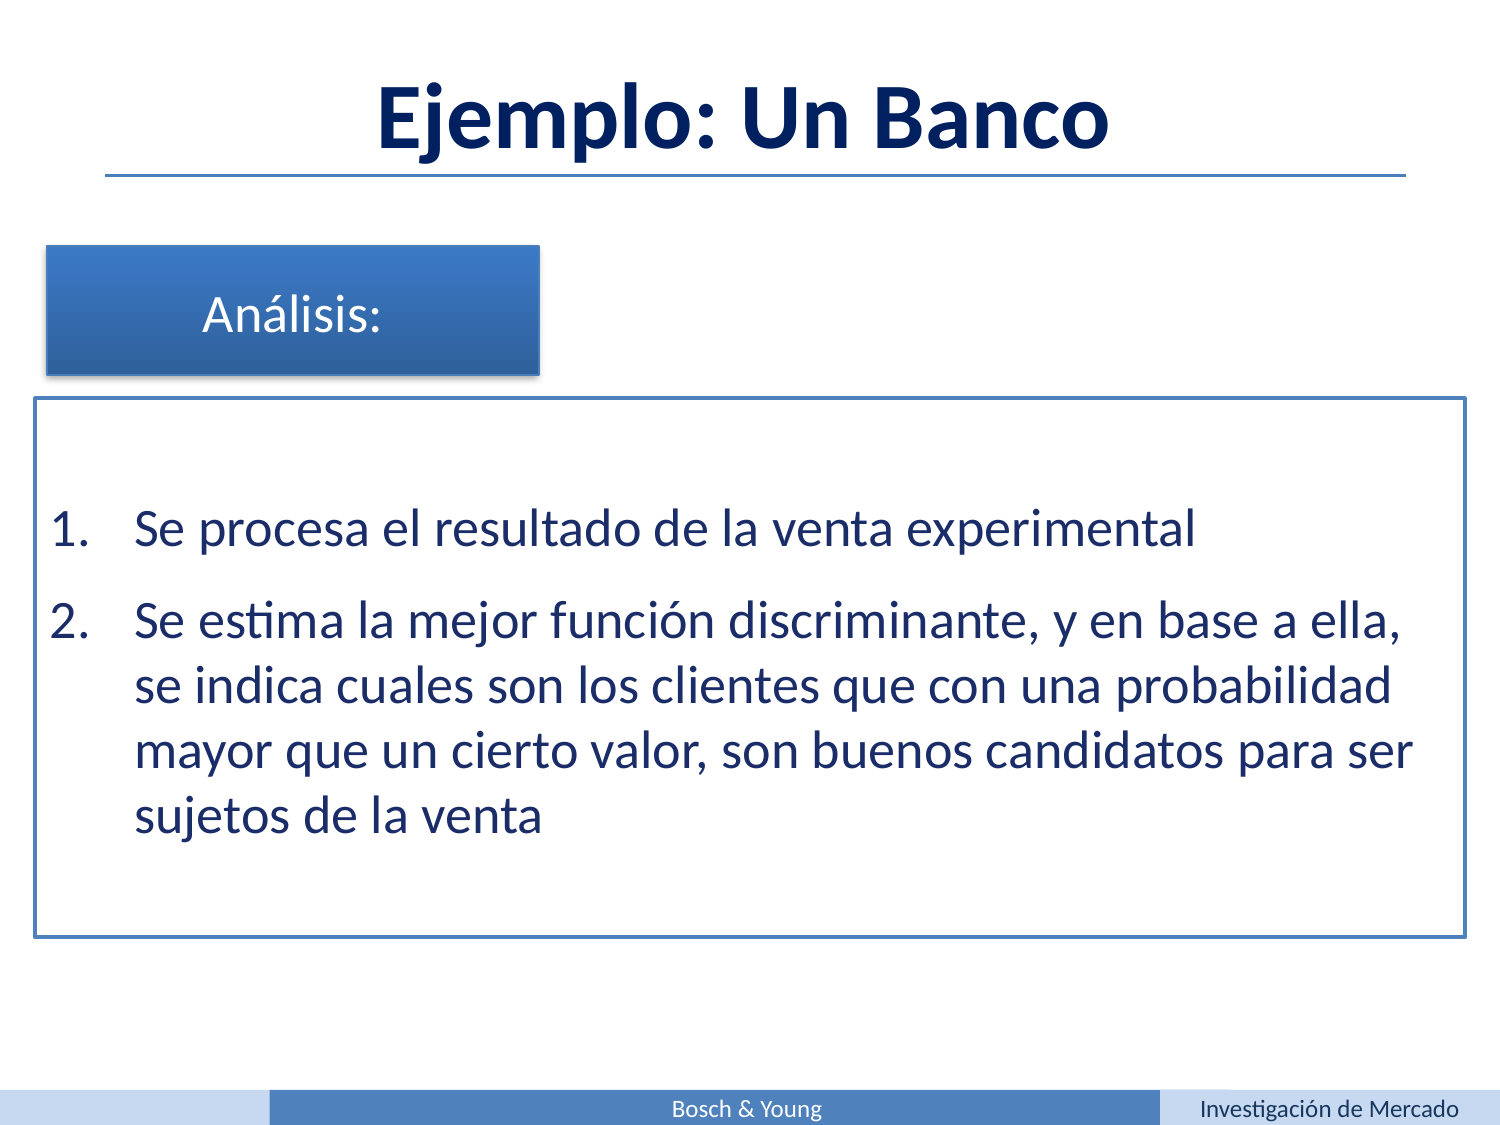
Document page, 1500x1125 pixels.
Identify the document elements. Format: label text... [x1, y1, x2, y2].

text_box Bosch & Young [272, 1088, 1158, 1125]
text_box Investigación de Mercado [1158, 1088, 1500, 1125]
text_box Análisis: [46, 245, 540, 376]
text_box [0, 1088, 272, 1125]
text_box Se procesa el resultado de la venta experimental Se estima la mejor función discriminante, y en base a ella, se indica cuales son los clientes que con una probabilidad mayor que un cierto valor, son buenos candidatos para ser sujetos de la venta [33, 396, 1467, 939]
text_box Ejemplo: Un Banco [58, 46, 1430, 175]
